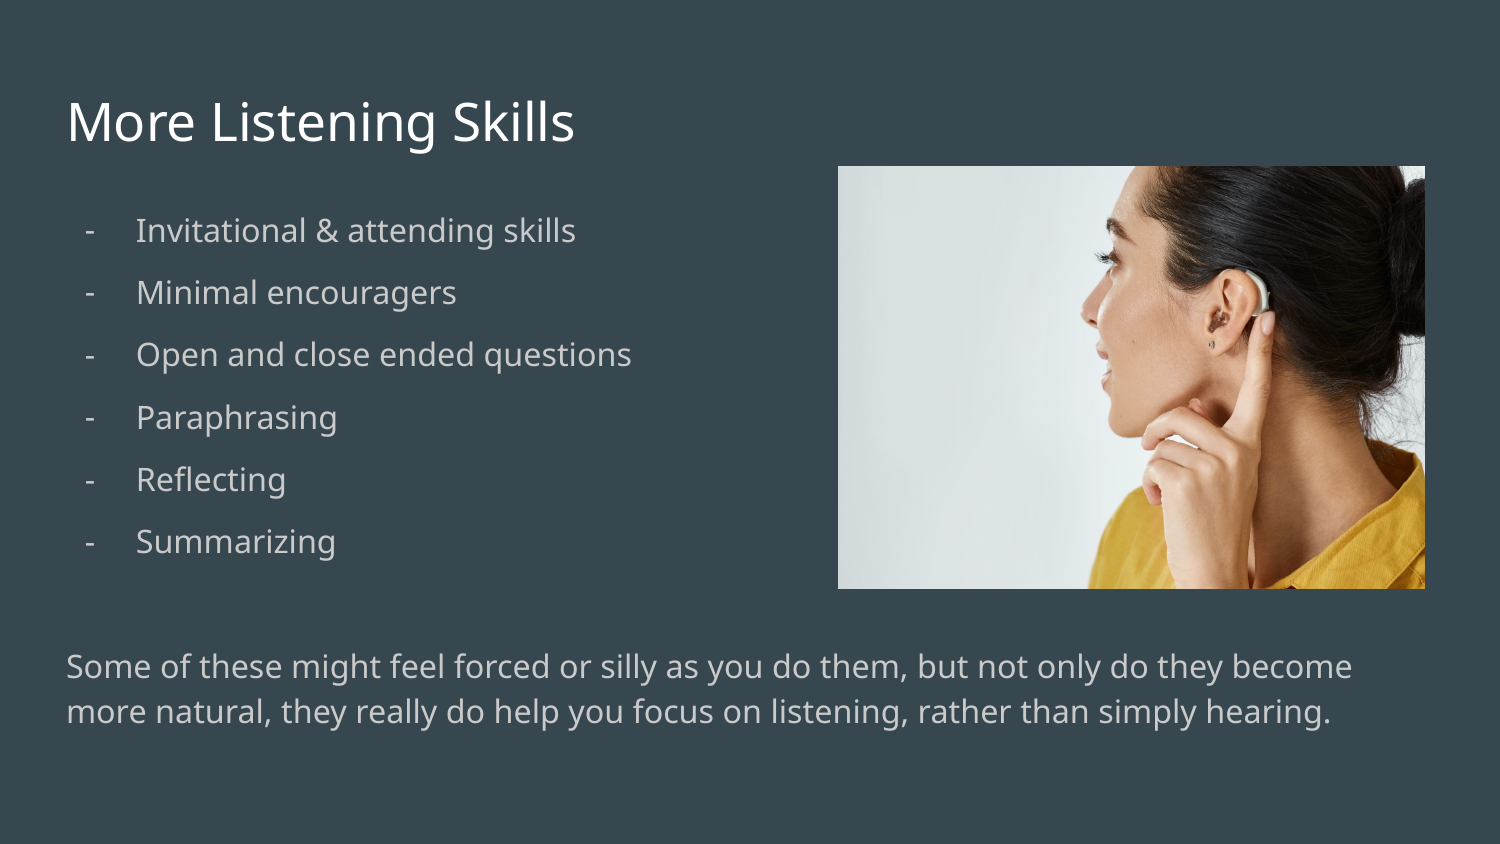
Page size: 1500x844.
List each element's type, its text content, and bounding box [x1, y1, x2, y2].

title More Listening Skills [51, 72, 1449, 167]
picture [838, 166, 1426, 589]
list Invitational & attending skills Minimal encouragers Open and close ended questions Paraphrasing Reflecting Summarizing Some of these might feel forced or silly as you do them, but not only do they become more natural, they really do help you focus on listening, rather than simply hearing. [51, 189, 1449, 750]
